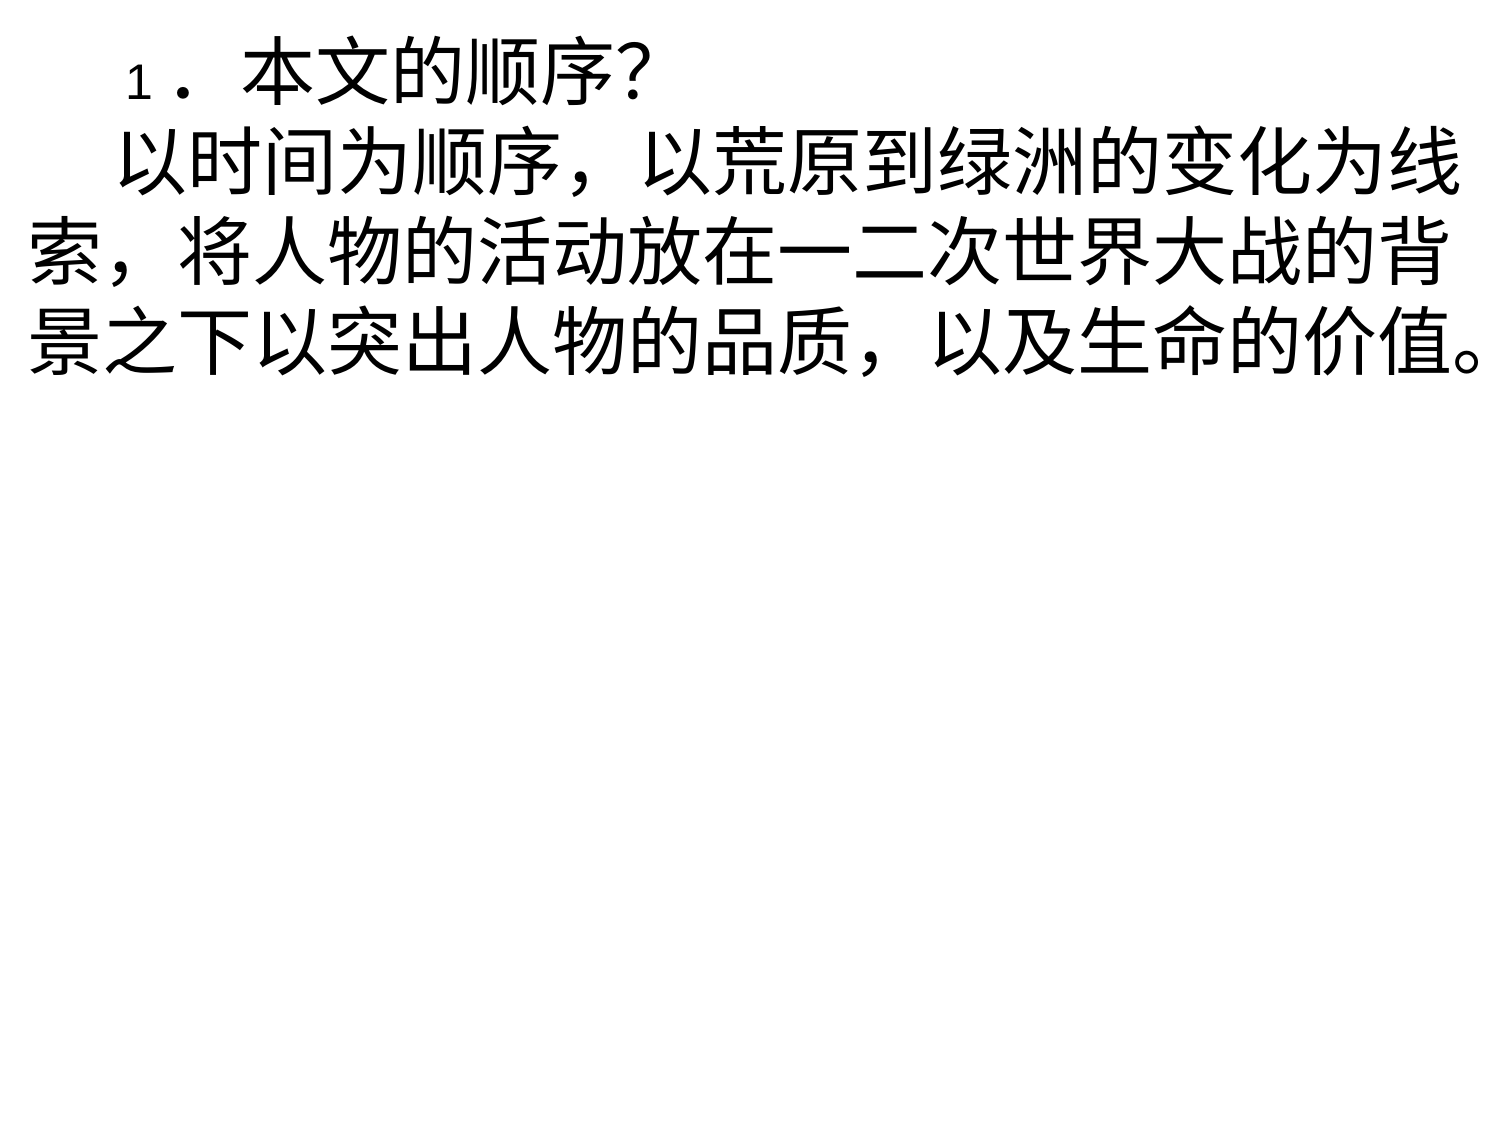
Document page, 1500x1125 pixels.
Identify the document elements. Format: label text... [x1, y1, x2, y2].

text_box 1．本文的顺序？ 以时间为顺序，以荒原到绿洲的变化为线索，将人物的活动放在一二次世界大战的背景之下以突出人物的品质，以及生命的价值。 [12, 17, 1483, 393]
